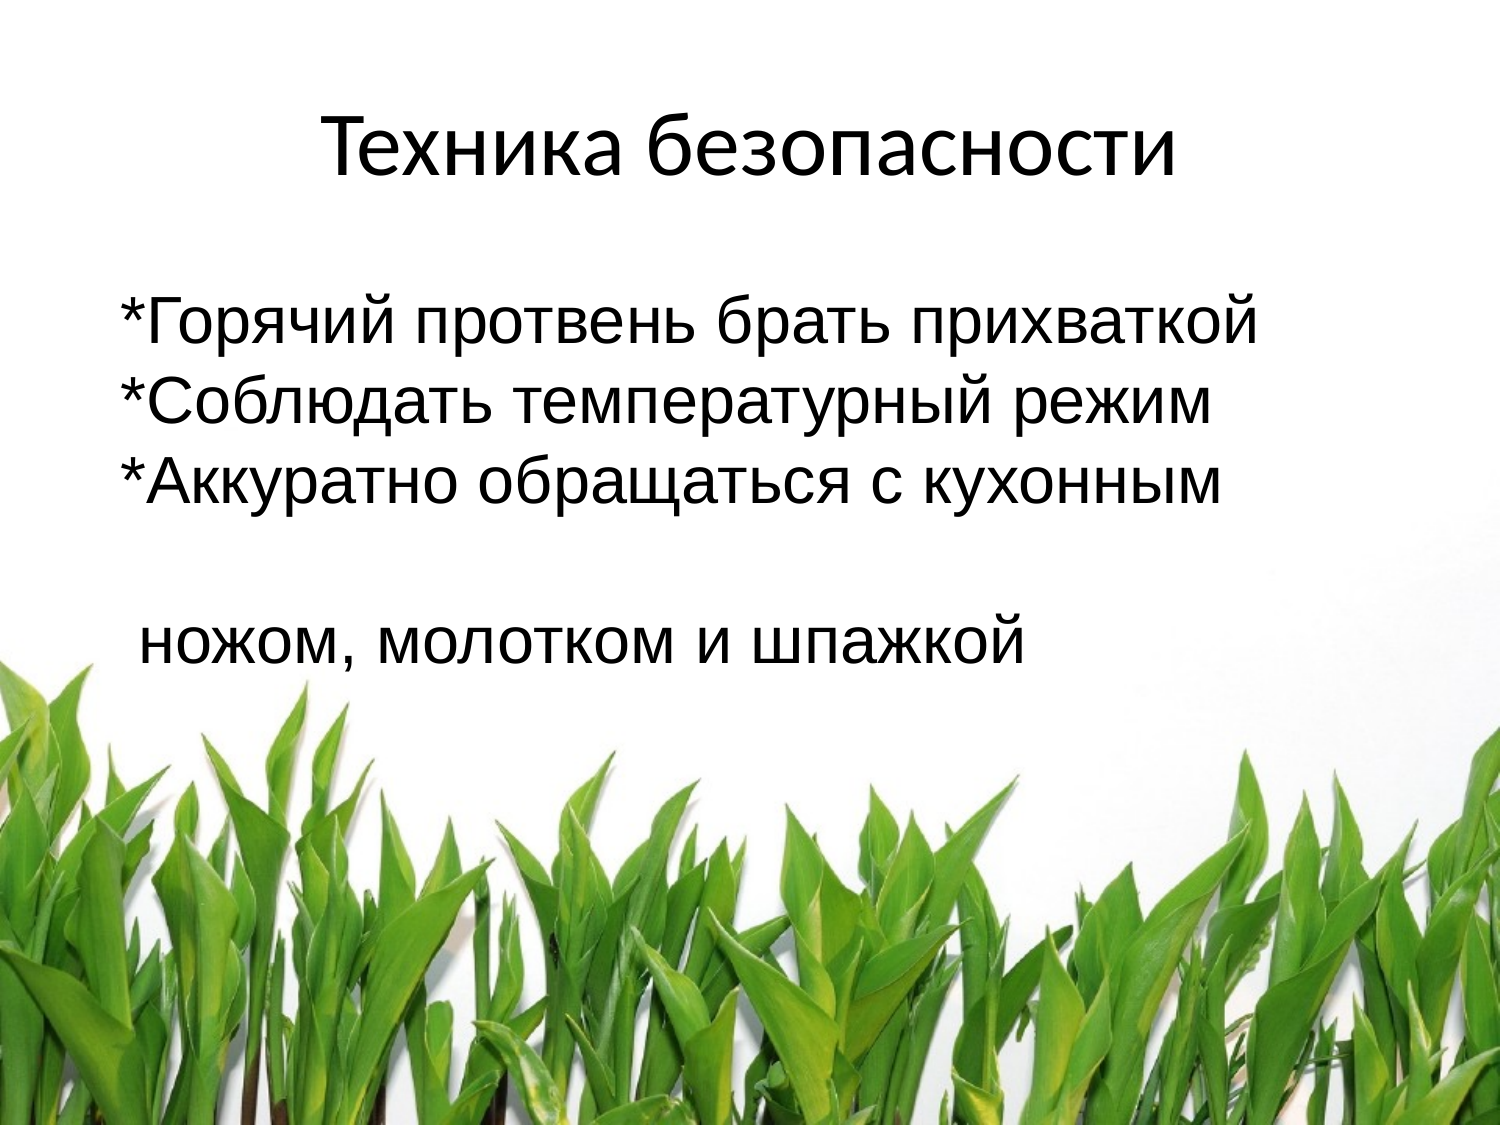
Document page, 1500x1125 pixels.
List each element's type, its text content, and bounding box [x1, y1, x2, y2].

picture [0, 198, 1500, 1125]
title Техника безопасности [74, 44, 1426, 197]
